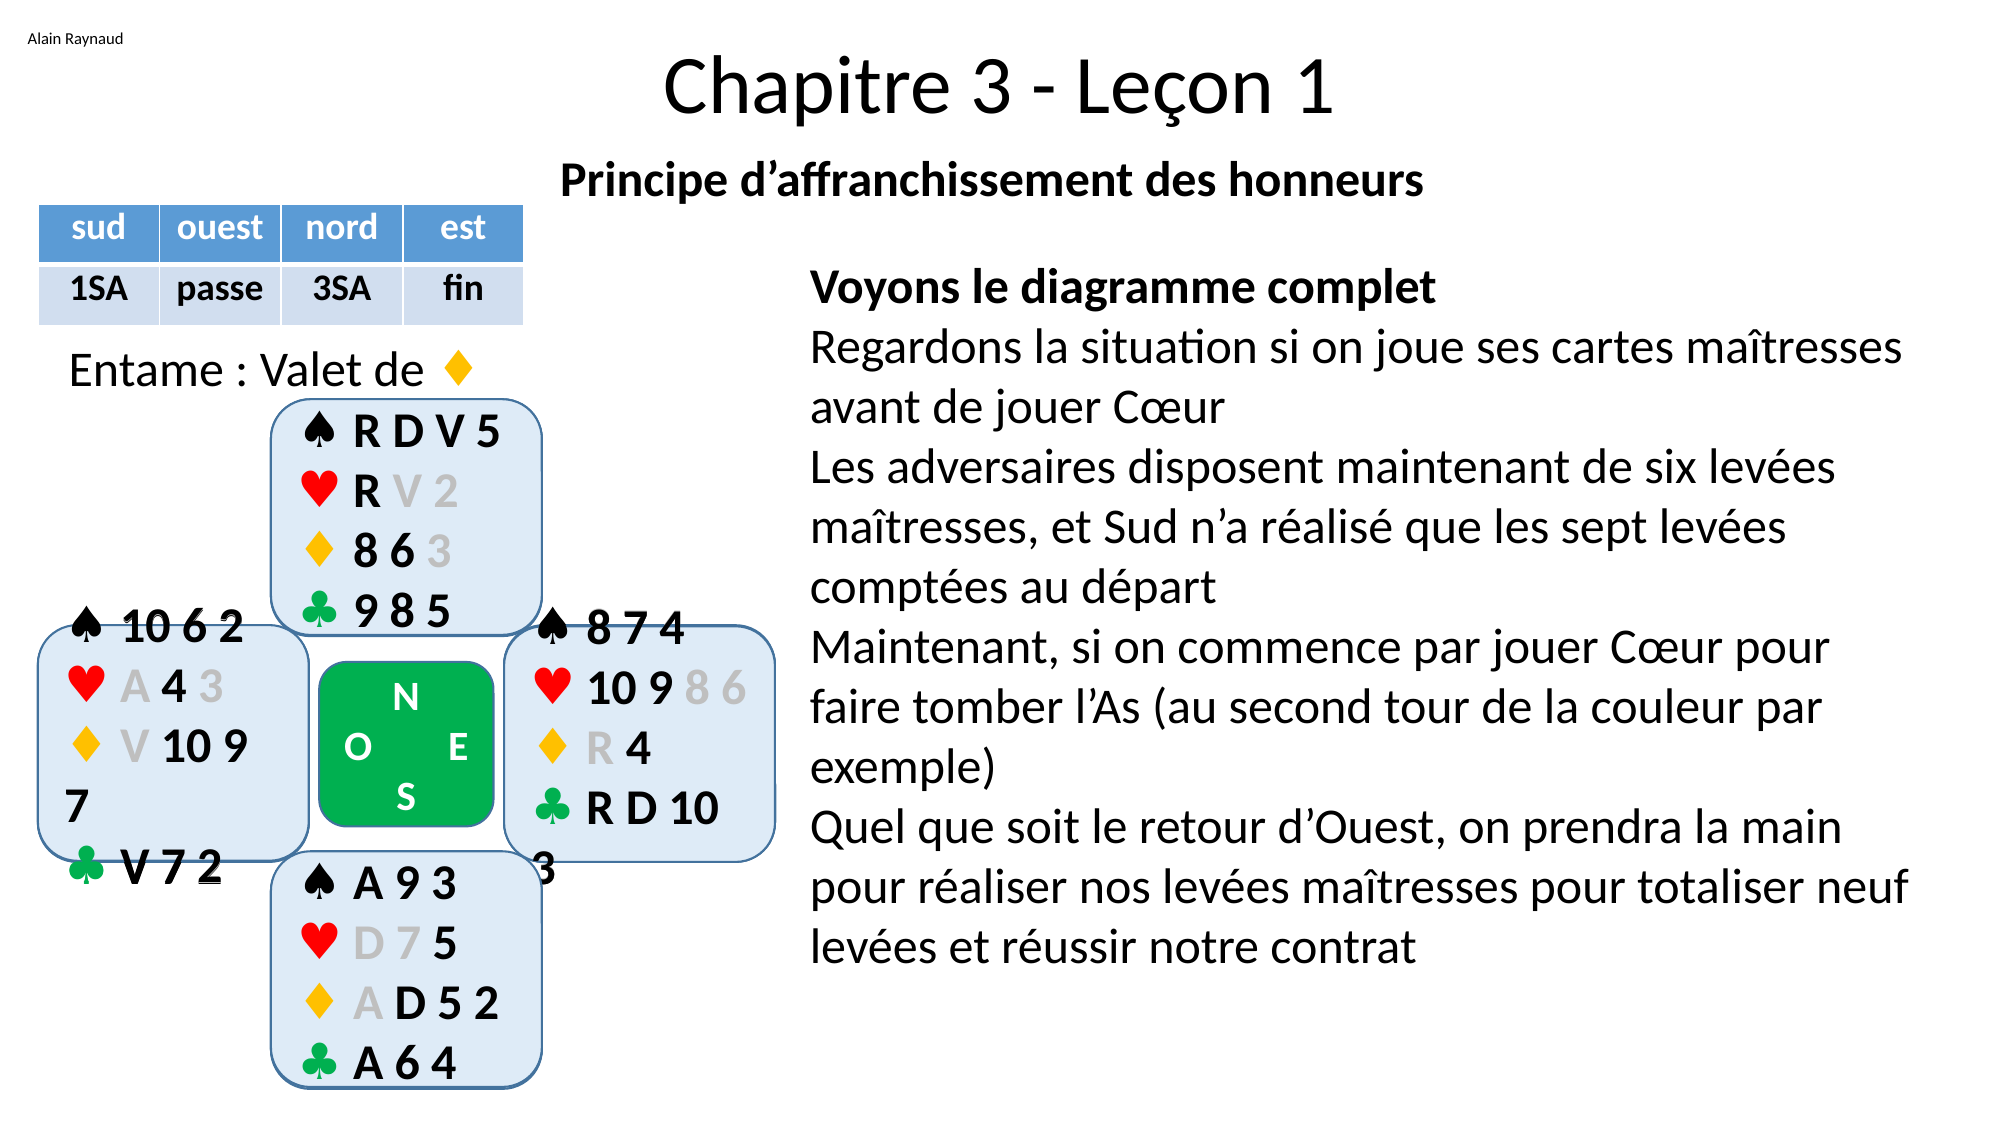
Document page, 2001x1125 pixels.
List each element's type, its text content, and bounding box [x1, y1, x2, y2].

table_cell passe [160, 267, 280, 325]
text_box ♠ 10 6 2 ♥ A 4 3 ♦ V 10 9 7 ♣ V 7 2 [36, 624, 310, 862]
text_box ♠ 8 7 4 ♥ 10 9 8 6 ♦ R 4 ♣ R D 10 3 [503, 625, 777, 864]
table_header ouest [160, 205, 280, 262]
table_header sud [39, 205, 159, 262]
text_box N O E S [318, 660, 495, 828]
text_box Alain Raynaud [12, 20, 147, 56]
table_header est [404, 205, 523, 262]
subtitle Principe d’affranchissement des honneurs [37, 139, 1948, 1088]
text_box ♠ R D V 5 ♥ R V 2 ♦ 8 6 3 ♣ 9 8 5 [269, 398, 543, 636]
table_cell 3SA [282, 267, 402, 325]
table_cell Entame : Valet de ♦ [39, 326, 523, 408]
table_header nord [282, 205, 402, 262]
text_box ♠ A 9 3 ♥ D 7 5 ♦ A D 5 2 ♣ A 6 4 [269, 850, 543, 1089]
table_cell fin [404, 267, 523, 325]
text_box Voyons le diagramme complet Regardons la situation si on joue ses cartes maîtresses avant de jouer Cœur Les adversaires disposent maintenant de six levées maîtresses, et Sud n’a réalisé que les sept levées comptées au départ Maintenant, si on commence par jouer Cœur pour faire tomber l’As (au second tour de la couleur par exemple) Quel que soit le retour d’Ouest, on prendra la main pour réaliser nos levées maîtresses pour totaliser neuf levées et réussir notre contrat [795, 246, 1926, 1125]
title Chapitre 3 - Leçon 1 [249, 38, 1750, 139]
table_cell 1SA [39, 267, 159, 325]
